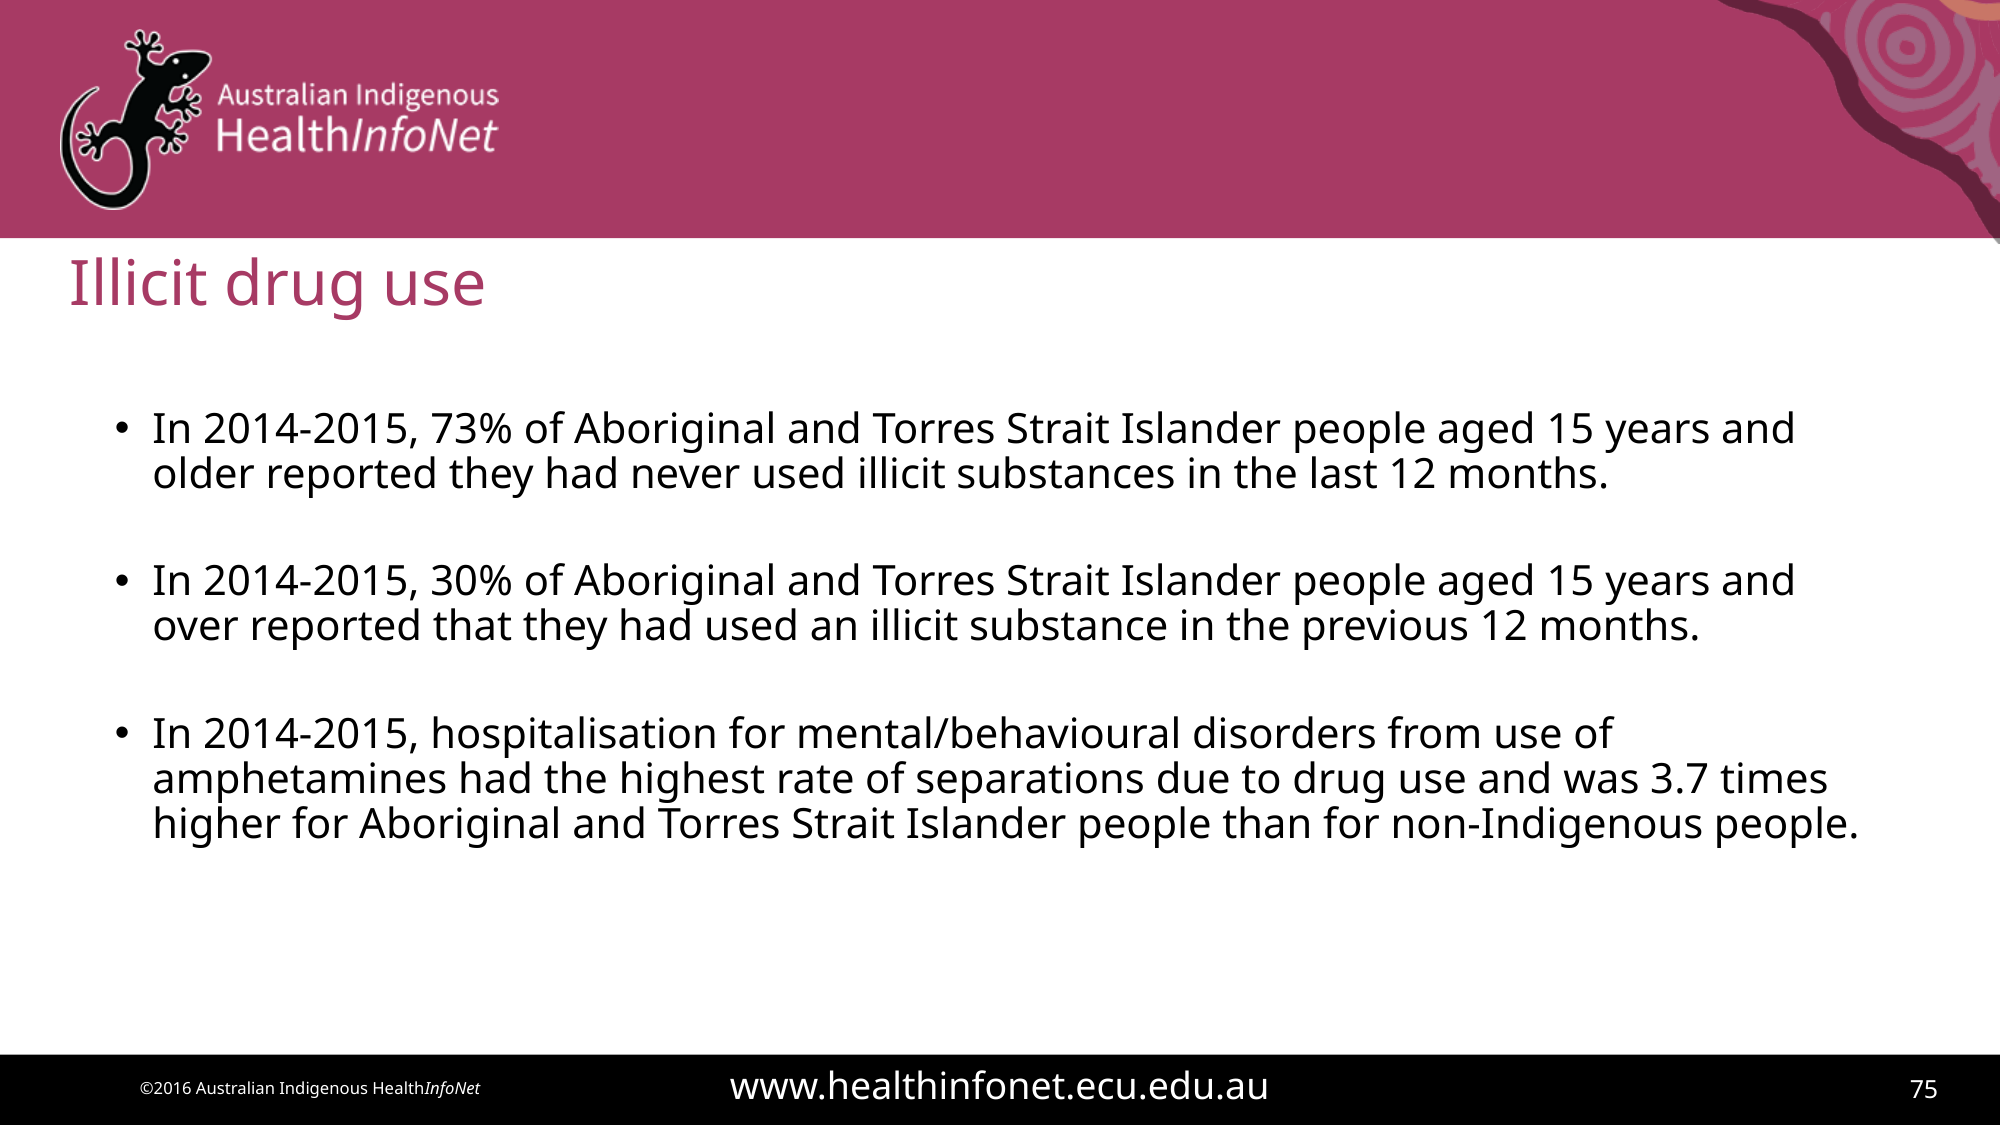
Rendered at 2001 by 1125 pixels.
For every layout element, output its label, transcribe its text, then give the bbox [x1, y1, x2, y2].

title Illicit drug use [55, 243, 1945, 327]
list In 2014-2015, 73% of Aboriginal and Torres Strait Islander people aged 15 years and older reported they had never used illicit substances in the last 12 months. In 2014-2015, 30% of Aboriginal and Torres Strait Islander people aged 15 years and over reported that they had used an illicit substance in the previous 12 months. In 2014-2015, hospitalisation for mental/behavioural disorders from use of amphetamines had the highest rate of separations due to drug use and was 3.7 times higher for Aboriginal and Torres Strait Islander people than for non-Indigenous people. [99, 399, 1900, 1050]
picture [1673, 0, 2000, 279]
picture [60, 29, 499, 210]
